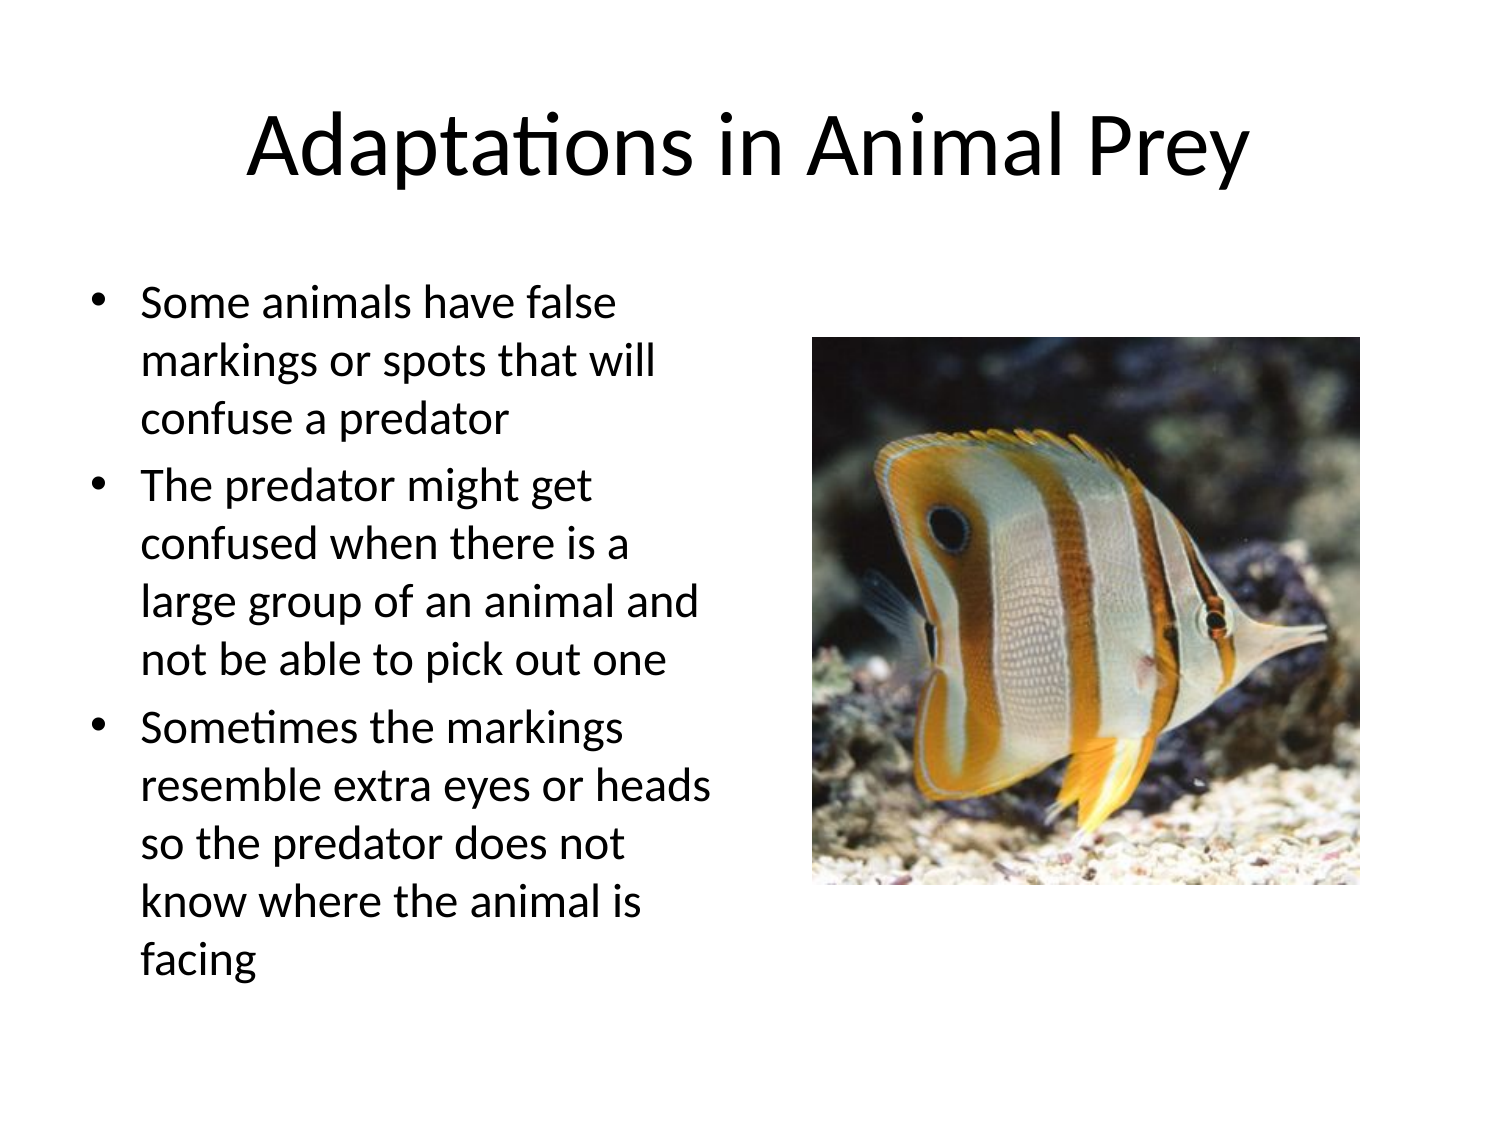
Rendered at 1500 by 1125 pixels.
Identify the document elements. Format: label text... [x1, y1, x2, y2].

list Some animals have false markings or spots that will confuse a predator The predator might get confused when there is a large group of an animal and not be able to pick out one Sometimes the markings resemble extra eyes or heads so the predator does not know where the animal is facing [75, 262, 738, 1005]
picture [812, 337, 1360, 885]
title Adaptations in Animal Prey [75, 45, 1425, 233]
